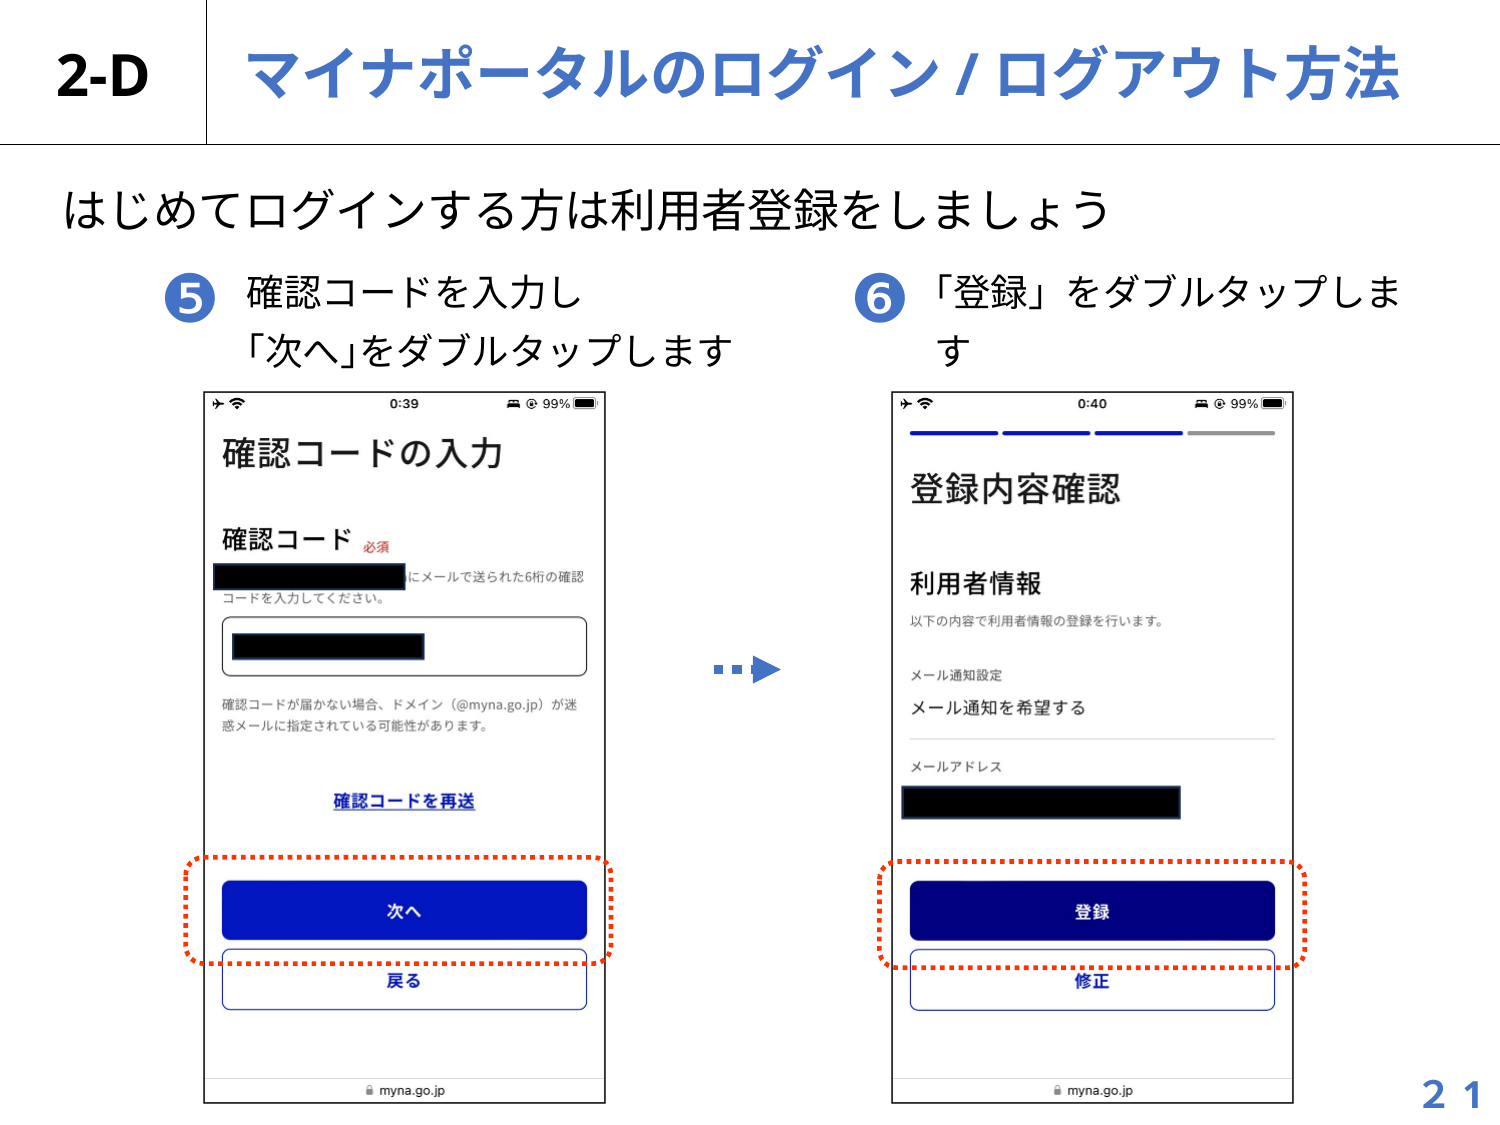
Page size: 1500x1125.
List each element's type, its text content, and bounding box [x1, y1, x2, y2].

text_box [606, 861, 613, 960]
text_box ❻ [835, 274, 919, 343]
text_box [878, 861, 891, 968]
text_box ❺ [145, 274, 223, 343]
picture [891, 391, 1294, 1104]
text_box はじめてログインする方は利用者登録をしましょう [46, 180, 1422, 274]
text_box [1294, 862, 1306, 967]
text_box 2-D [0, 0, 207, 147]
text_box ２1 [1399, 1063, 1500, 1123]
picture [202, 391, 606, 1104]
text_box ｢登録」をダブルタップします [919, 248, 1444, 380]
title マイナポータルのログイン/ログアウト方法 [228, 36, 1472, 116]
text_box [184, 856, 202, 965]
text_box 確認コードを入力し ｢次へ｣をダブルタップします [231, 274, 814, 381]
